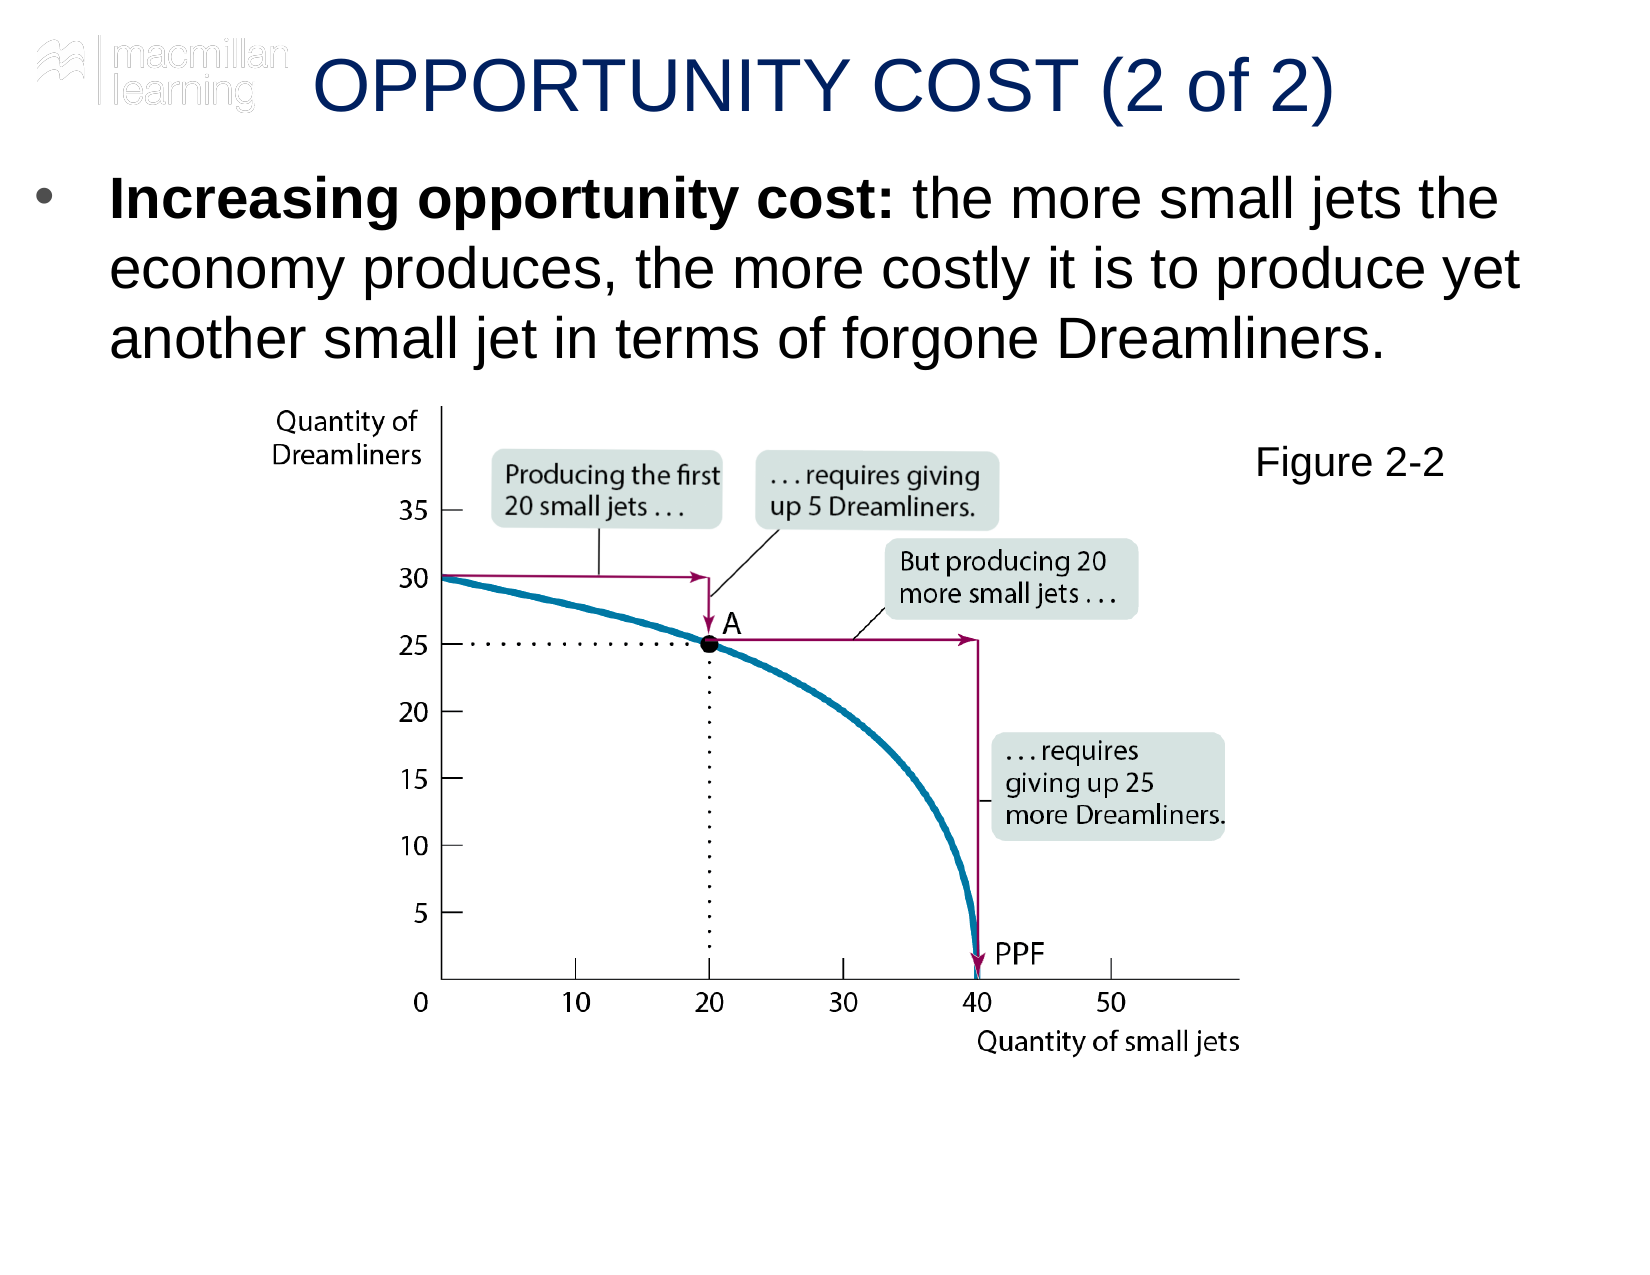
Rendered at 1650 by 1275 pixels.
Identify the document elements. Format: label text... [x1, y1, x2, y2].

text_box Figure 2-2 [1244, 427, 1601, 493]
title OPPORTUNITY COST (2 of 2) [0, 14, 1650, 149]
list Increasing opportunity cost: the more small jets the economy produces, the more costly it is to produce yet another small jet in terms of forgone Dreamliners. [19, 145, 1628, 436]
picture [270, 405, 1240, 1059]
